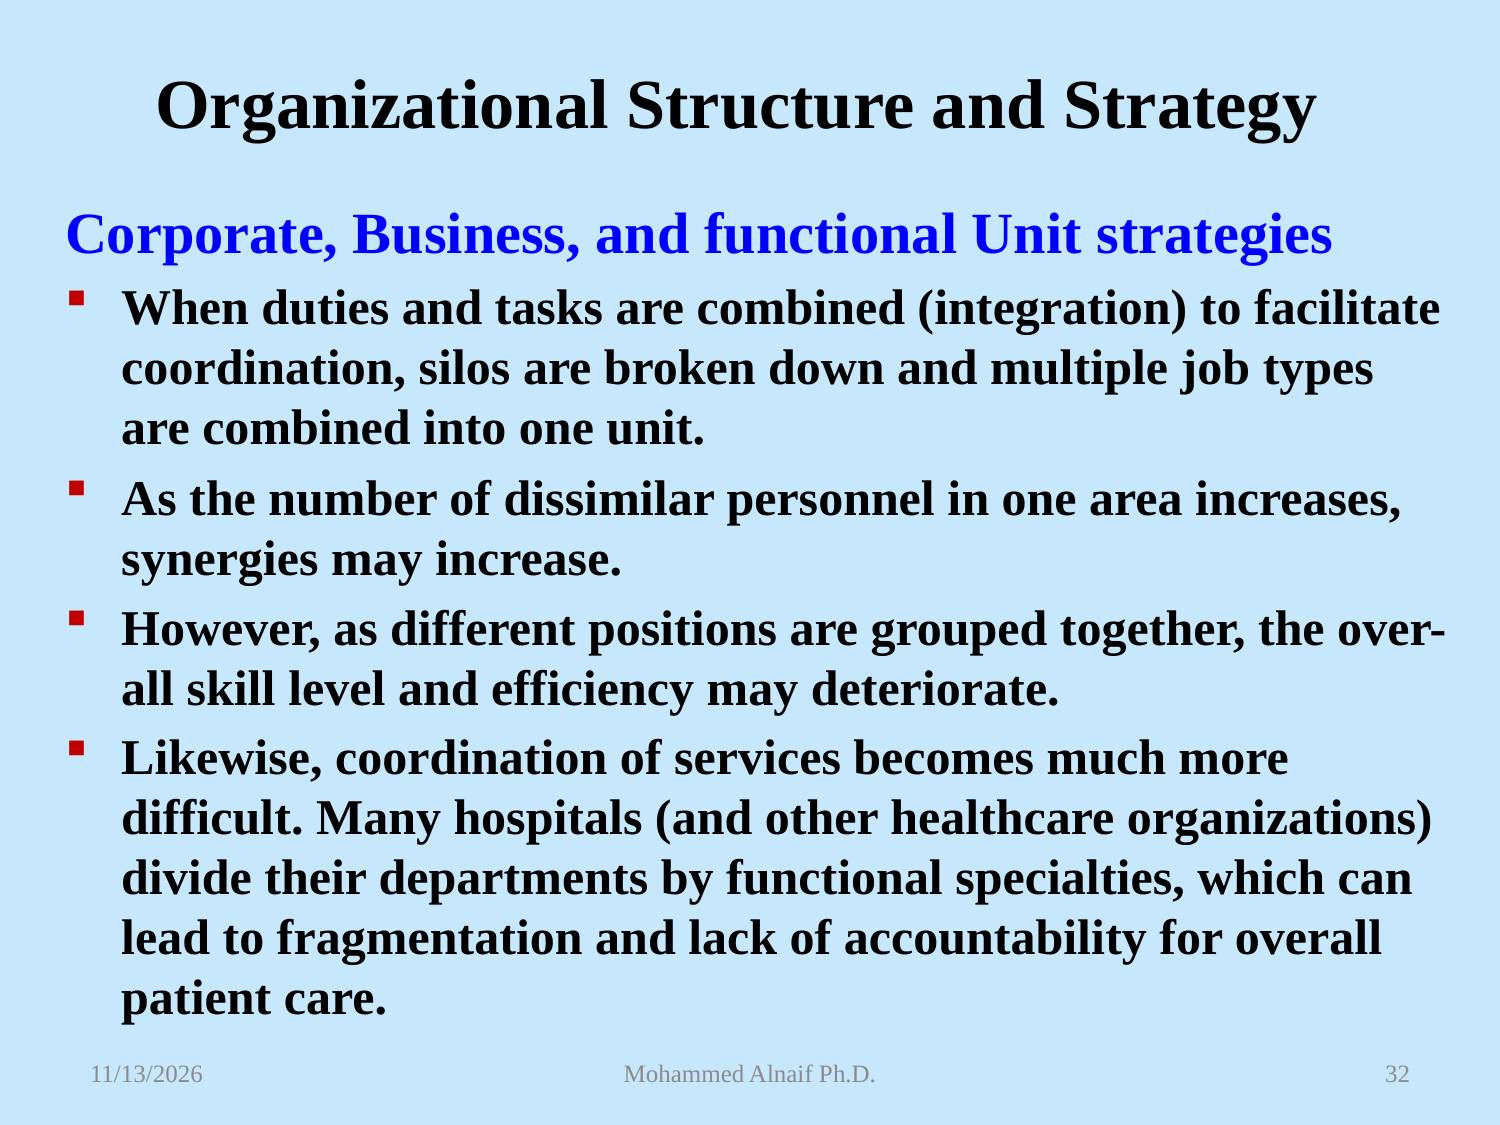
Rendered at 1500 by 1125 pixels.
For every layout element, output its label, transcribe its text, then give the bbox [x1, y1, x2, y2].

slide_number 32 [1074, 1042, 1425, 1103]
footer Mohammed Alnaif Ph.D. [512, 1042, 988, 1103]
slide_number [75, 1042, 425, 1103]
subtitle Corporate, Business, and functional Unit strategies When duties and tasks are combined (integration) to facilitate coordination, silos are broken down and multiple job types are combined into one unit. As the number of dissimilar personnel in one area increases, synergies may increase. However, as different positions are grouped together, the over- all skill level and efficiency may deteriorate. Likewise, coordination of services becomes much more difficult. Many hospitals (and other healthcare organizations) divide their departments by functional specialties, which can lead to fragmentation and lack of accountability for overall patient care. [50, 187, 1463, 1038]
title Organizational Structure and Strategy [99, 50, 1375, 150]
